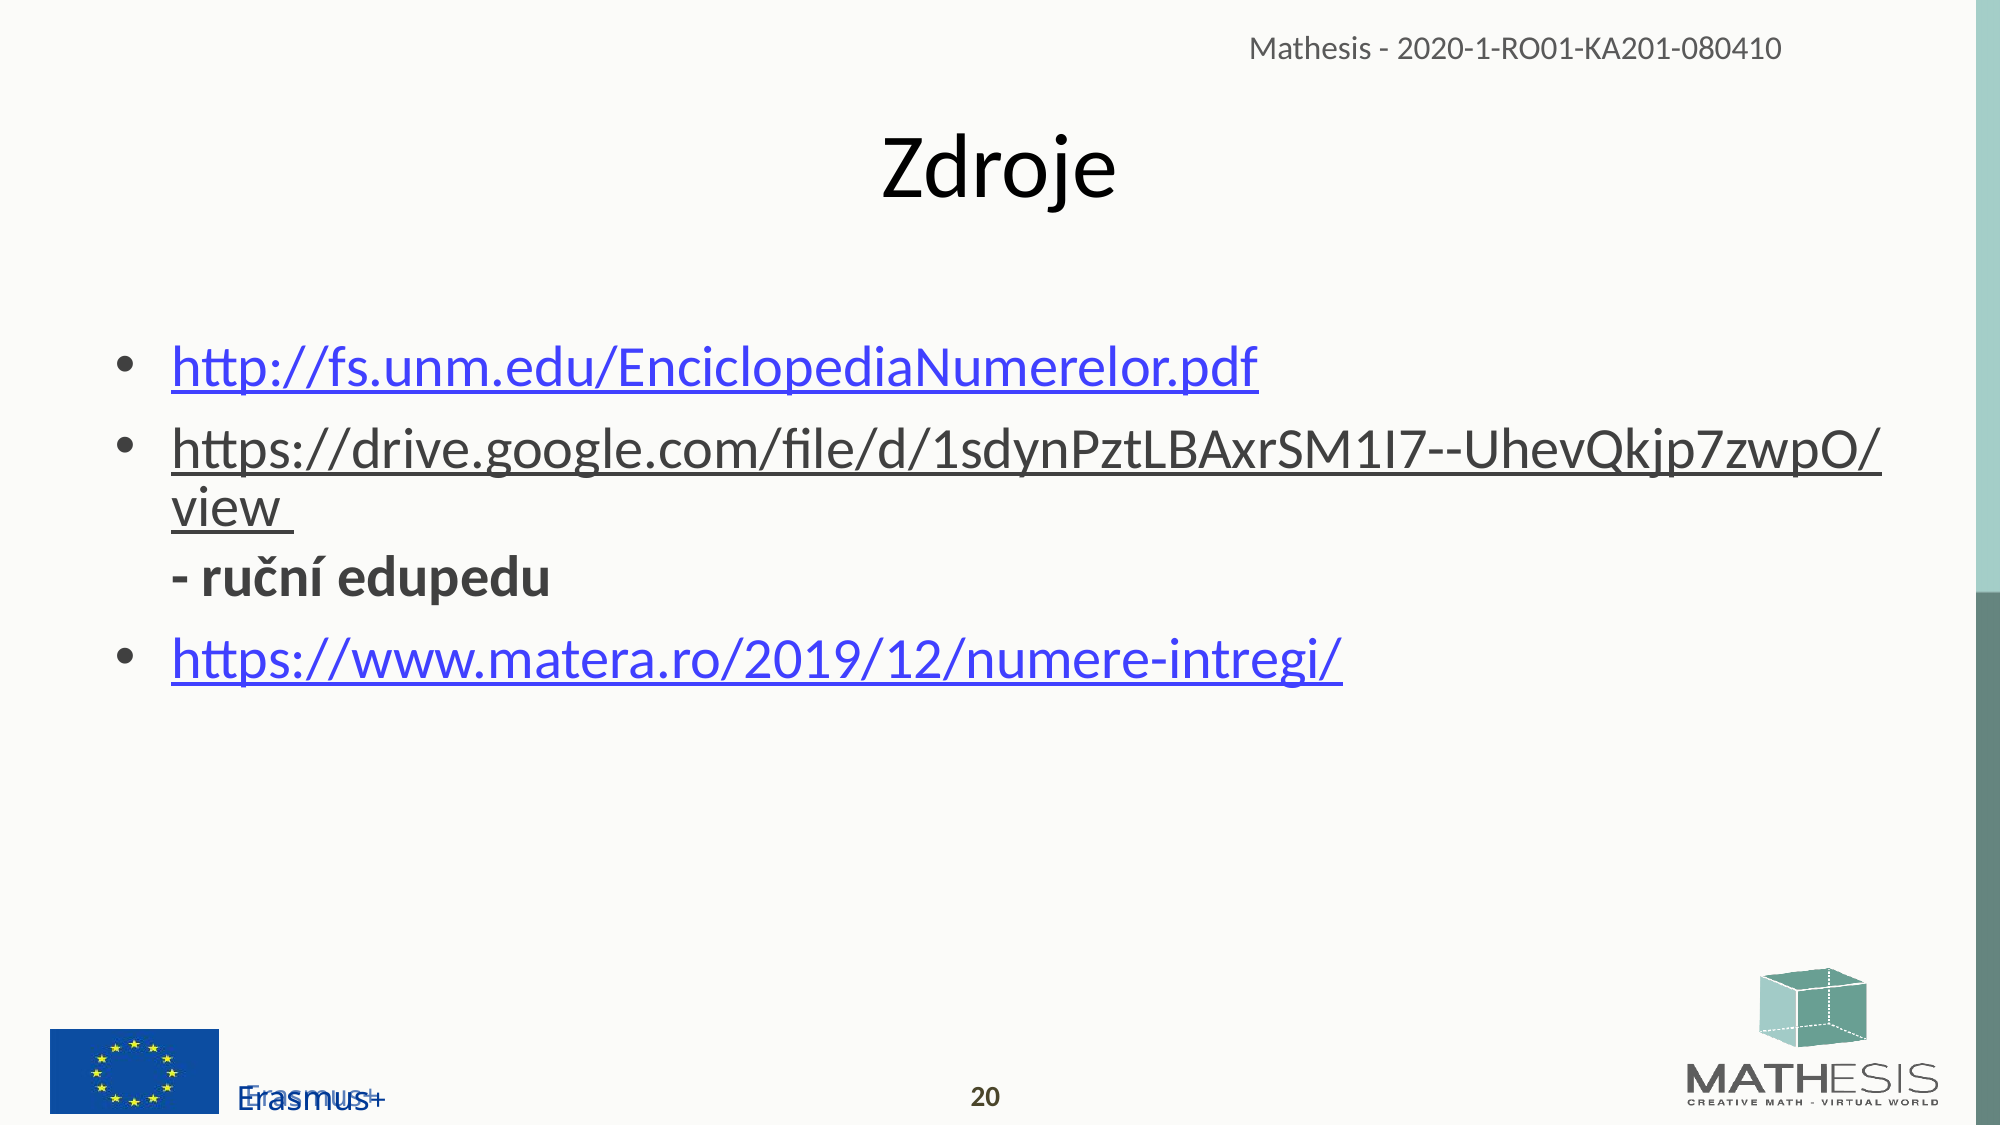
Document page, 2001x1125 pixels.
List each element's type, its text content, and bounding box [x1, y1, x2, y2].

title Zdroje [99, 98, 1900, 287]
picture [50, 1029, 219, 1114]
list http://fs.unm.edu/EnciclopediaNumerelor.pdf https://drive.google.com/file/d/1sdynPztLBAxrSM1I7--UhevQkjp7zwpO/view - ruční edupedu https://www.matera.ro/2019/12/numere-intregi/ [99, 320, 1900, 1005]
